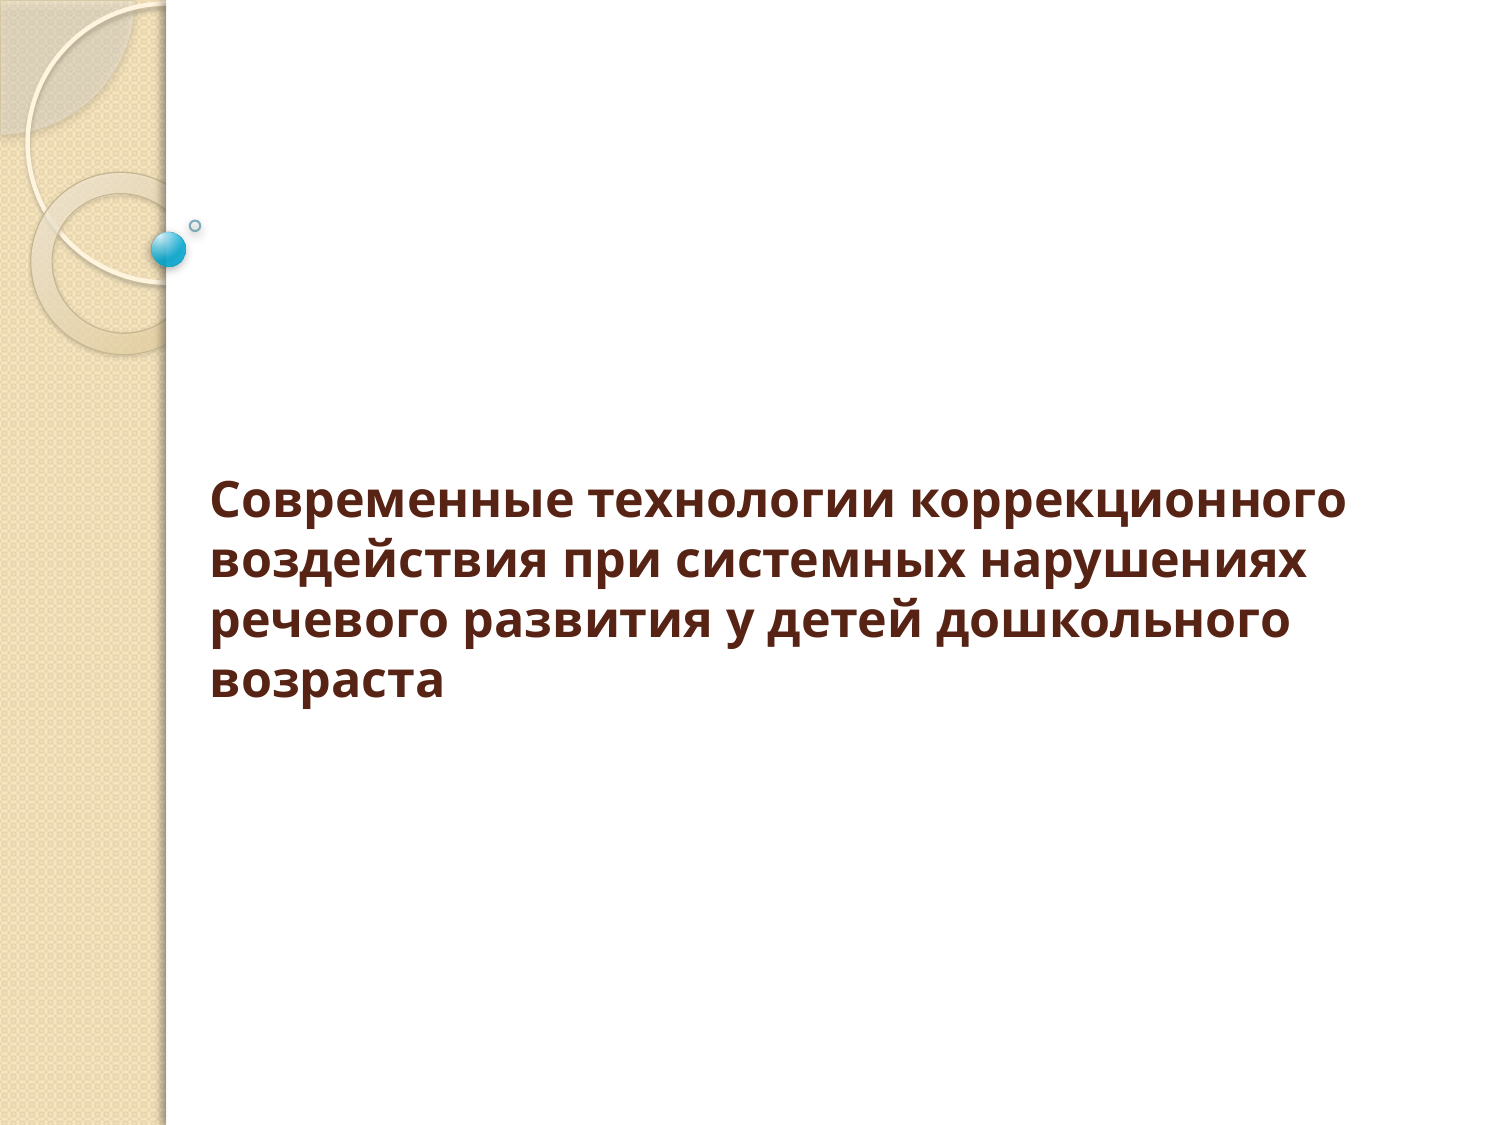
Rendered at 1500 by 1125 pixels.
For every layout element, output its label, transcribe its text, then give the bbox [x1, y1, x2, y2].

title Современные технологии коррекционного воздействия при системных нарушениях речевого развития у детей дошкольного возраста [194, 149, 1388, 776]
